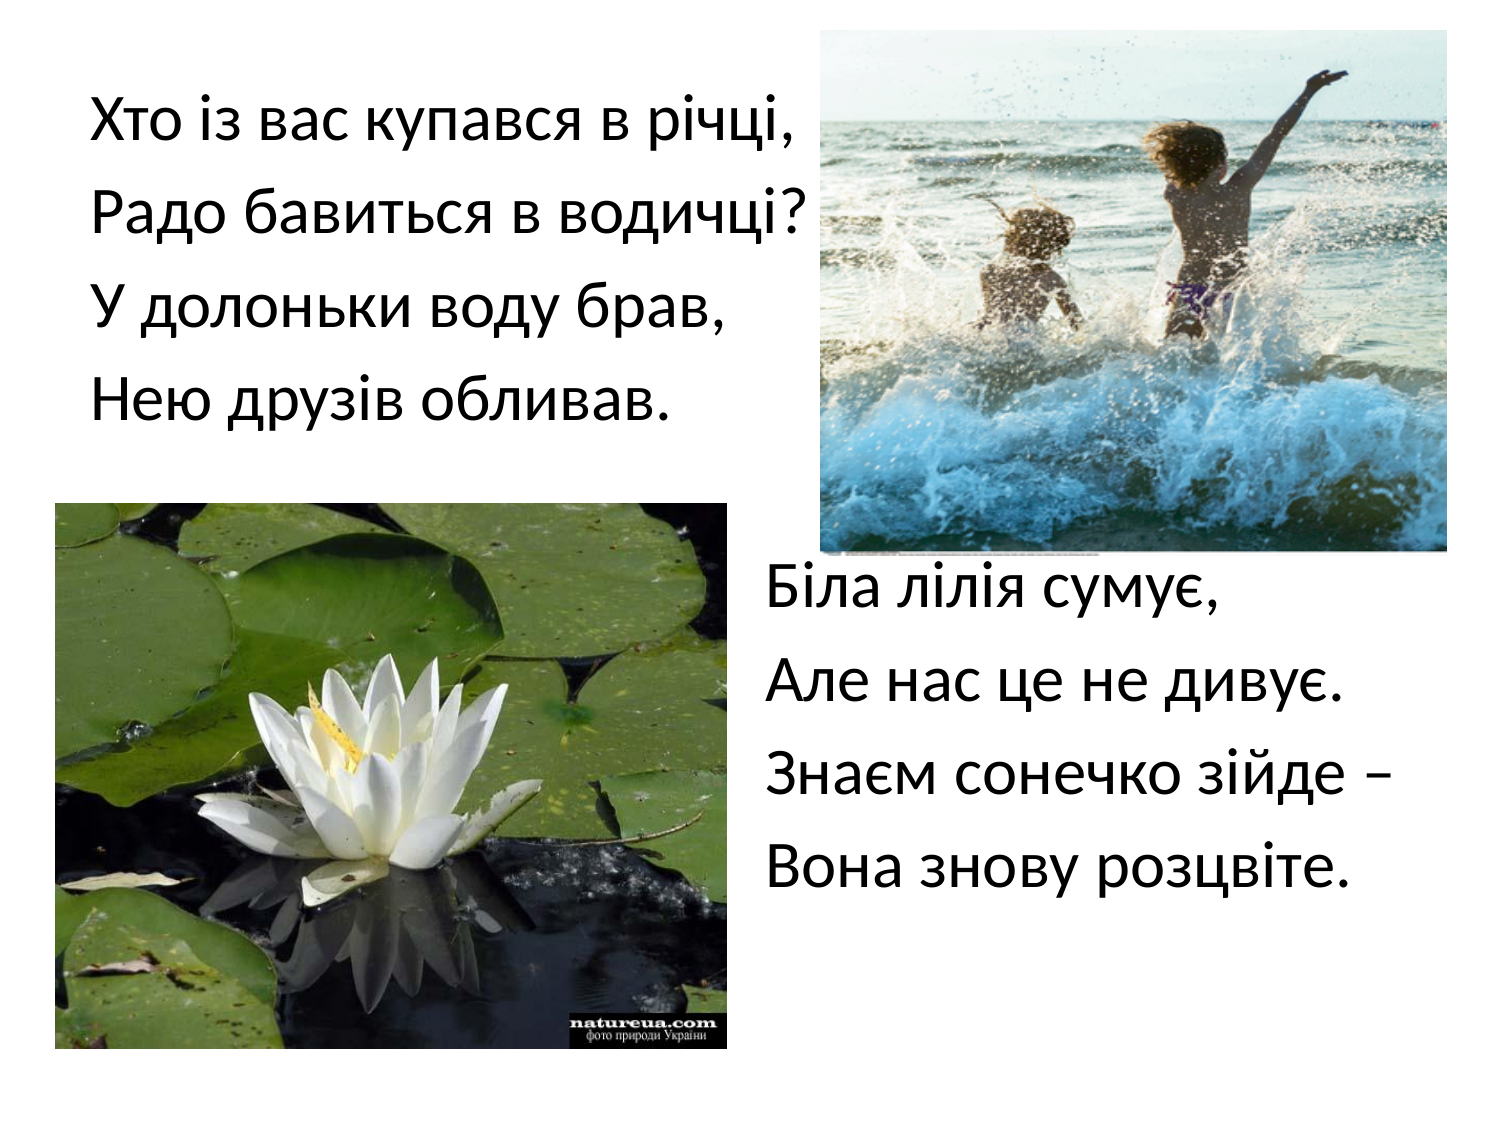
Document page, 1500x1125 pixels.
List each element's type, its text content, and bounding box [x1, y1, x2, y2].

list Хто із вас купався в річці, Радо бавиться в водичці? У долоньки воду брав, Нею друзів обливав. Біла лілія сумує, Але нас це не дивує. Знаєм сонечко зійде – Вона знову розцвіте. [75, 66, 1425, 1005]
picture [55, 503, 727, 1049]
picture [820, 30, 1448, 557]
